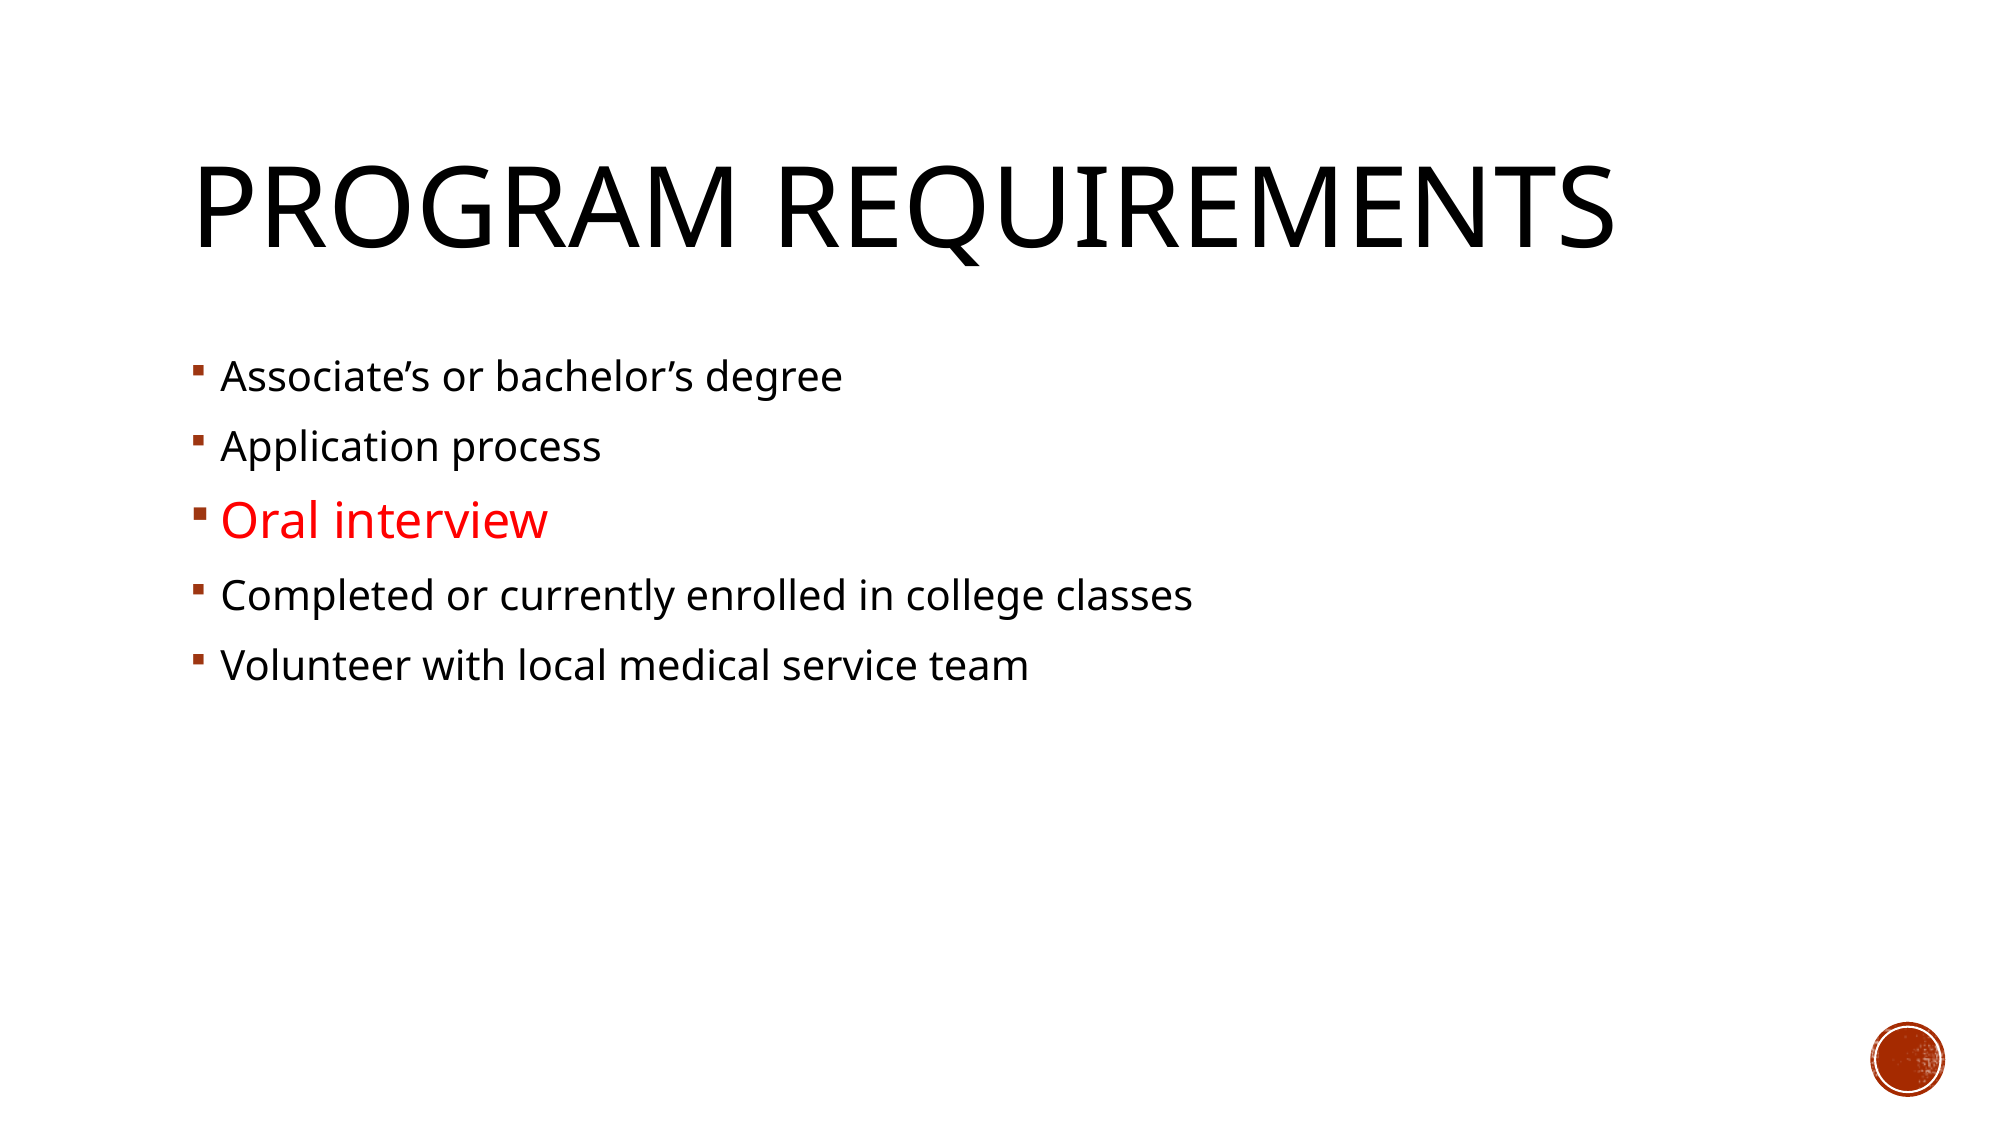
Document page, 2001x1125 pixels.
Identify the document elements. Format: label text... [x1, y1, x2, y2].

title Program Requirements [175, 79, 1826, 344]
list Associate’s or bachelor’s degree Application process Oral interview Completed or currently enrolled in college classes Volunteer with local medical service team [175, 348, 1826, 1013]
